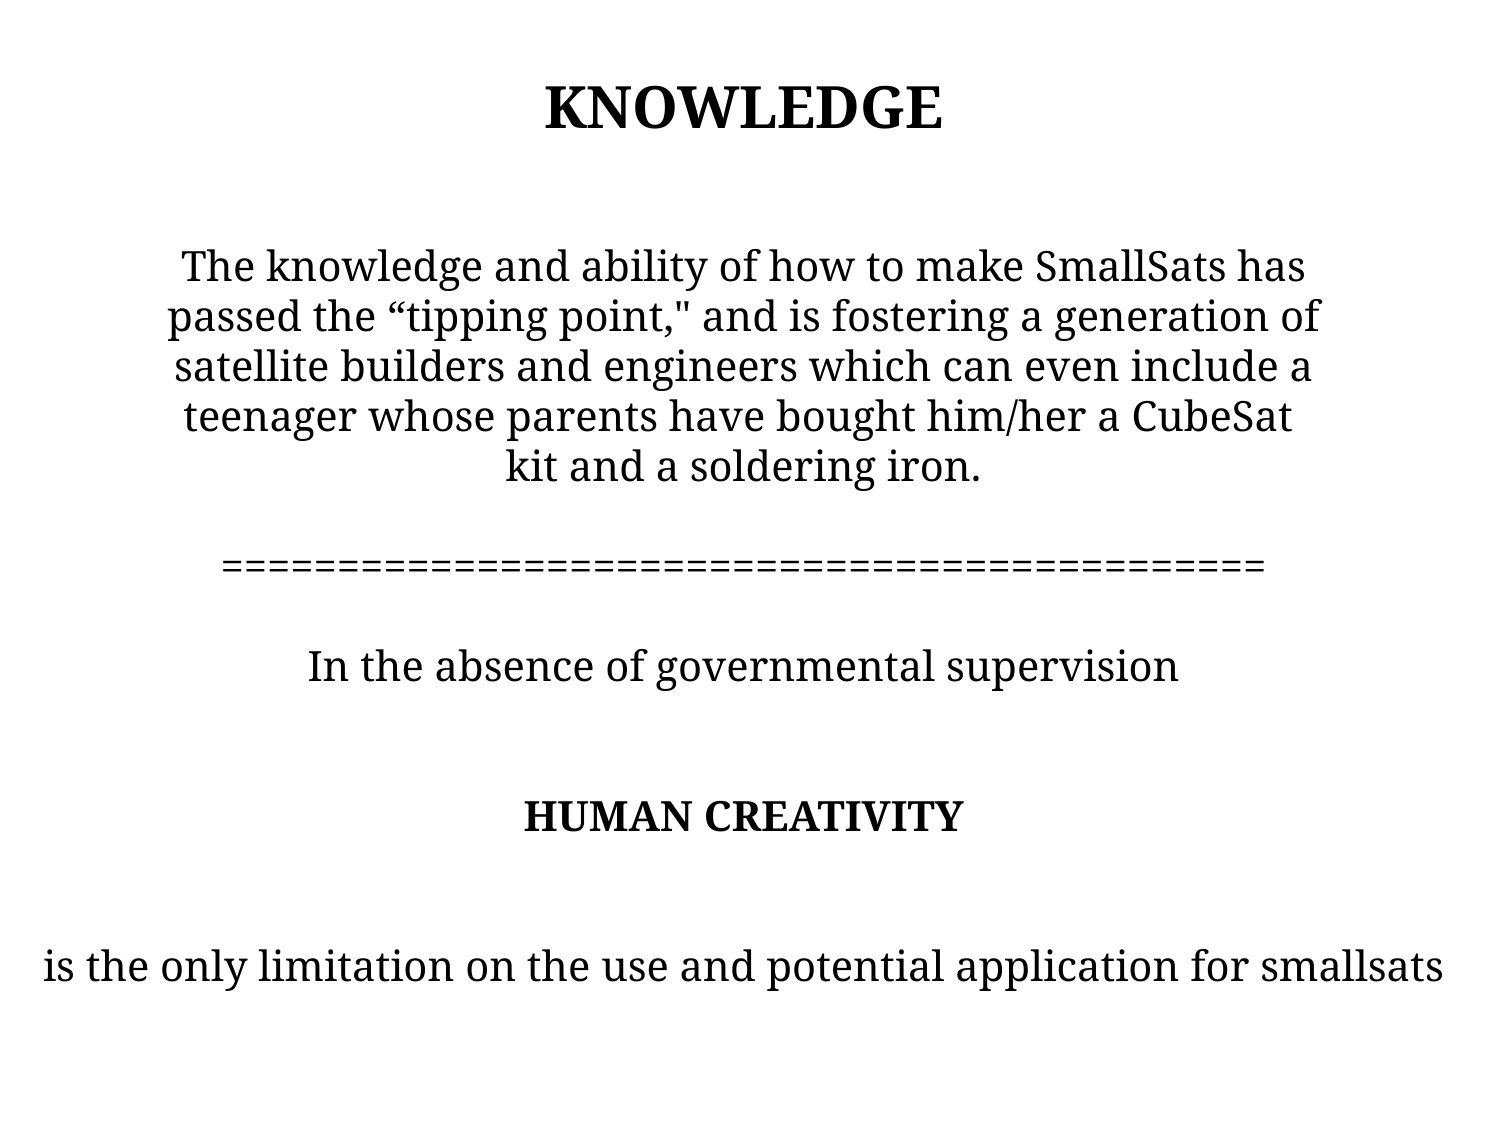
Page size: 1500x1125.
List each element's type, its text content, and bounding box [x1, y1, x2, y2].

text_box KNOWLEDGE The knowledge and ability of how to make SmallSats has passed the “tipping point," and is fostering a generation of satellite builders and engineers which can even include a teenager whose parents have bought him/her a CubeSat kit and a soldering iron. ============================================= In the absence of governmental supervision HUMAN CREATIVITY is the only limitation on the use and potential application for smallsats [0, 12, 1488, 998]
